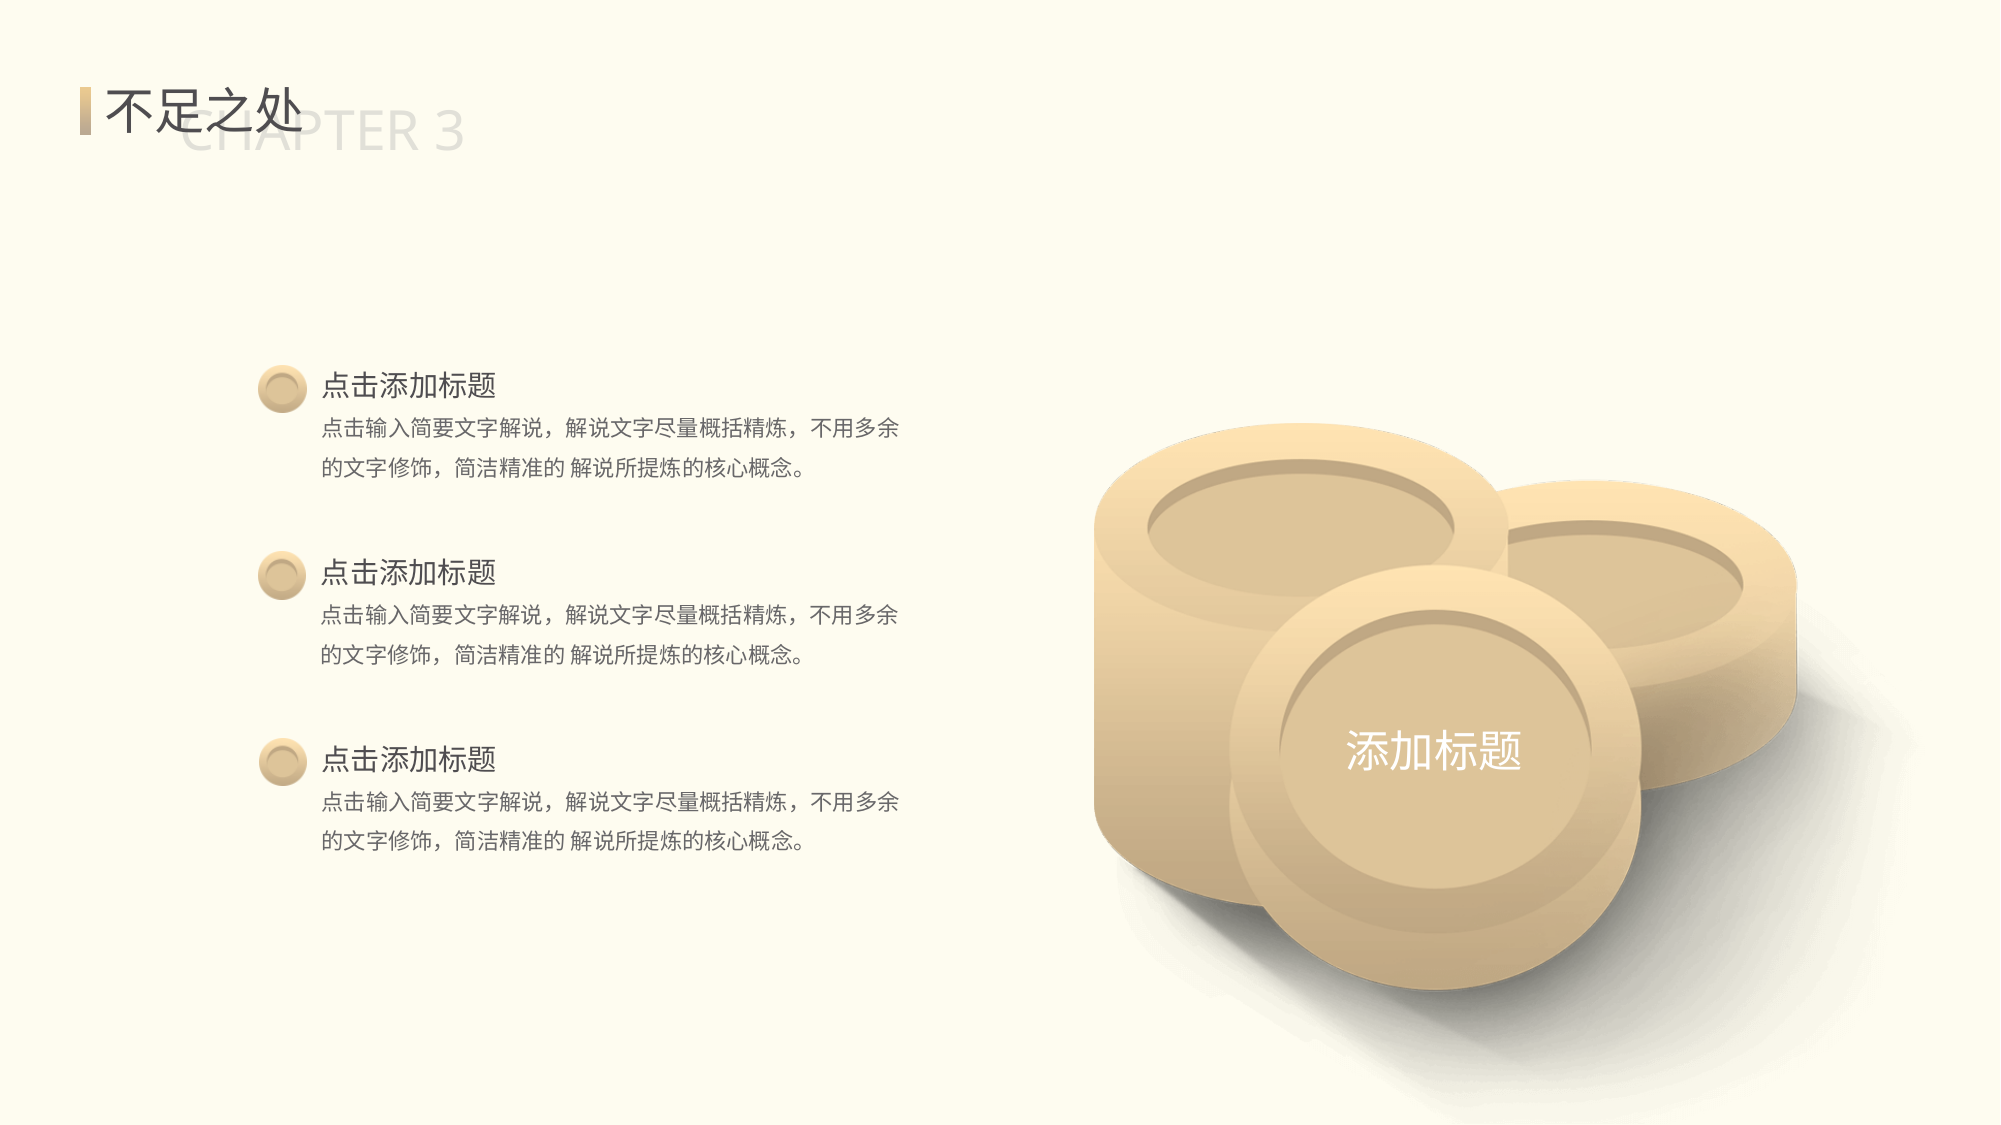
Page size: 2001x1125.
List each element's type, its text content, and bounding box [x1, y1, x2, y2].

picture [257, 551, 306, 600]
text_box 点击输入简要文字解说，解说文字尽量概括精炼，不用多余的文字修饰，简洁精准的 解说所提炼的核心概念。 [306, 580, 925, 676]
text_box CHAPTER 3 [164, 87, 482, 170]
text_box 点击输入简要文字解说，解说文字尽量概括精炼，不用多余的文字修饰，简洁精准的 解说所提炼的核心概念。 [306, 767, 926, 862]
text_box 点击添加标题 [306, 360, 524, 393]
text_box 点击输入简要文字解说，解说文字尽量概括精炼，不用多余的文字修饰，简洁精准的 解说所提炼的核心概念。 [306, 393, 926, 489]
picture [258, 738, 307, 787]
picture [80, 87, 91, 136]
text_box 不足之处 [89, 72, 320, 147]
text_box 点击添加标题 [306, 733, 524, 767]
picture [258, 364, 307, 413]
text_box 点击添加标题 [306, 547, 524, 580]
picture [1094, 422, 2000, 1125]
